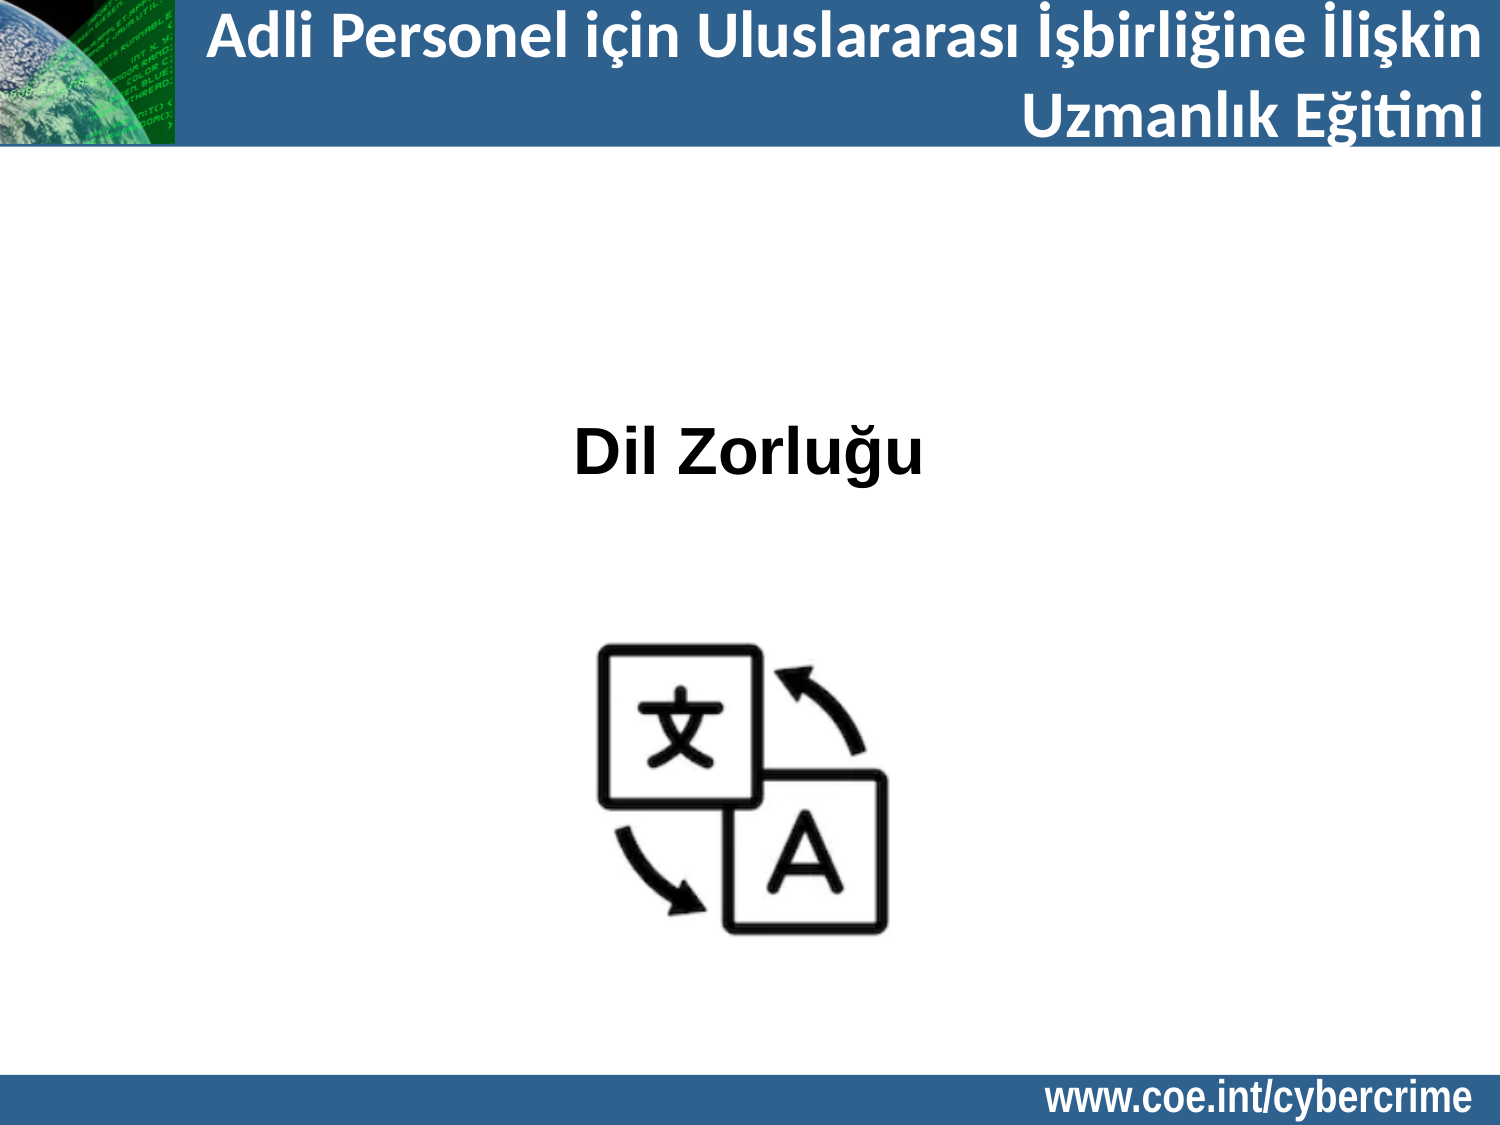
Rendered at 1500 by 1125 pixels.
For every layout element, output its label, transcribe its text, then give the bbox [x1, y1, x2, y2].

text_box www.coe.int/cybercrime [1030, 1059, 1500, 1125]
text_box Adli Personel için Uluslararası İşbirliğine İlişkin Uzmanlık Eğitimi [177, 0, 1500, 149]
text_box Dil Zorluğu [50, 352, 1450, 496]
picture [0, 0, 175, 144]
picture [559, 608, 941, 984]
text_box [0, 1073, 1030, 1125]
